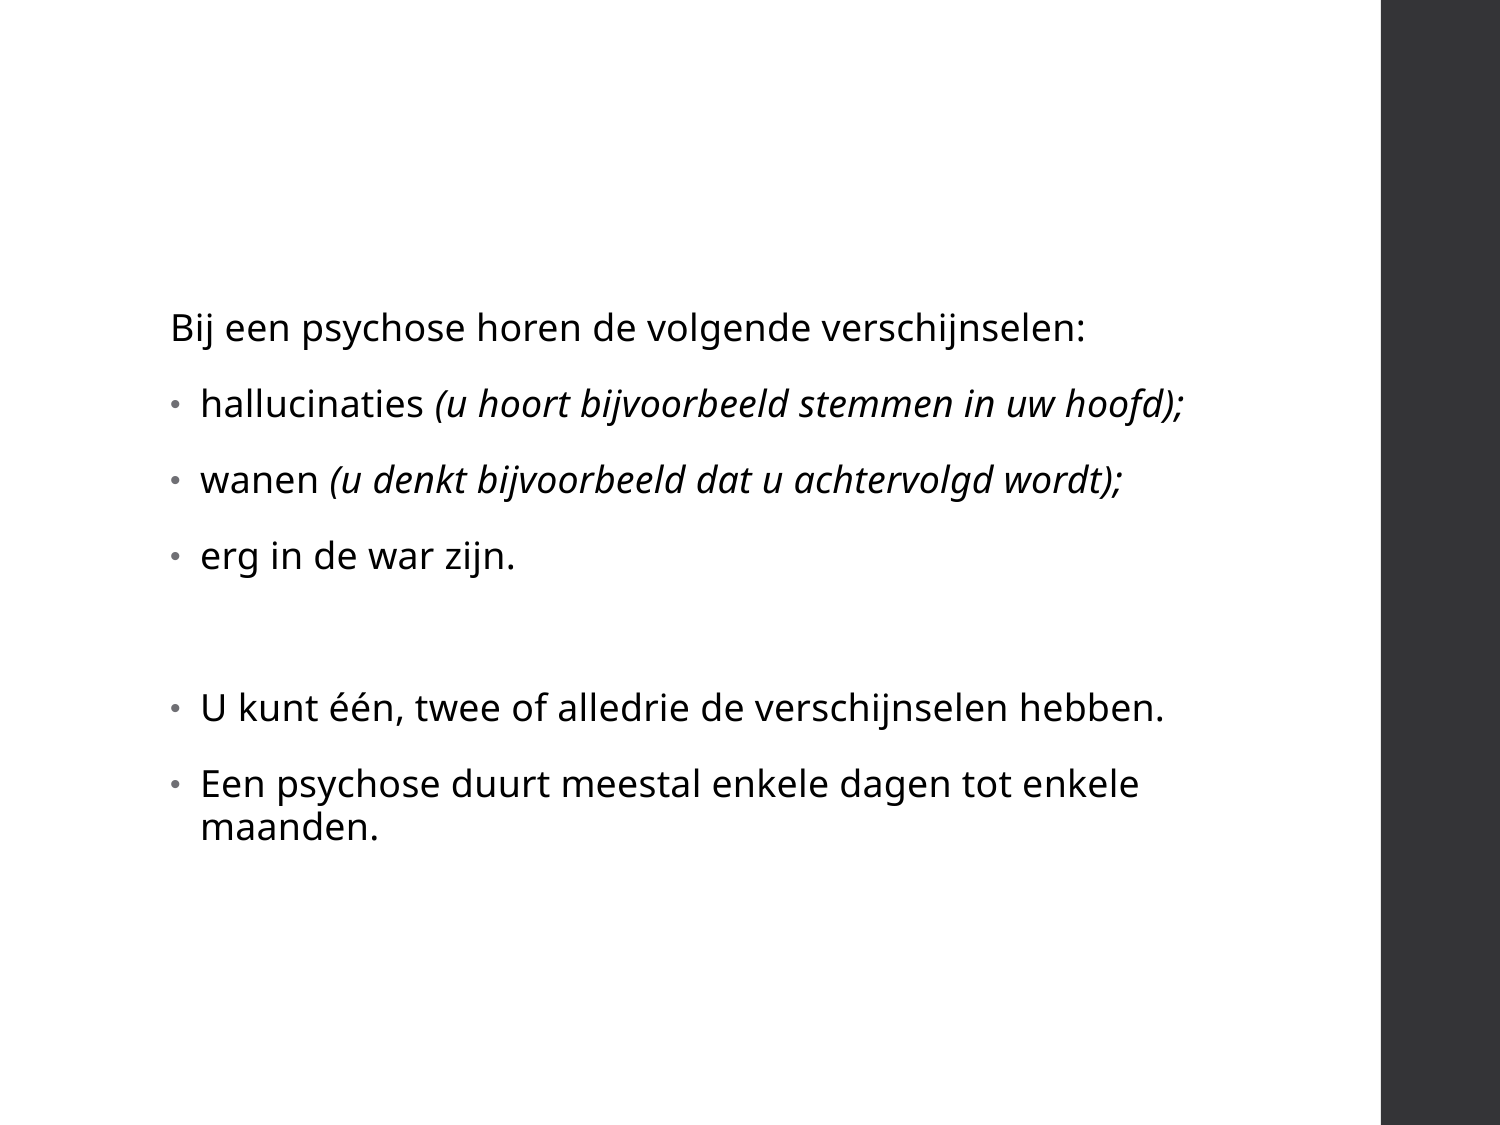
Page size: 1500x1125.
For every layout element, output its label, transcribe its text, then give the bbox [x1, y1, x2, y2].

list Bij een psychose horen de volgende verschijnselen: hallucinaties (u hoort bijvoorbeeld stemmen in uw hoofd); wanen (u denkt bijvoorbeeld dat u achtervolgd wordt); erg in de war zijn. U kunt één, twee of alledrie de verschijnselen hebben. Een psychose duurt meestal enkele dagen tot enkele maanden. [155, 299, 1213, 1014]
